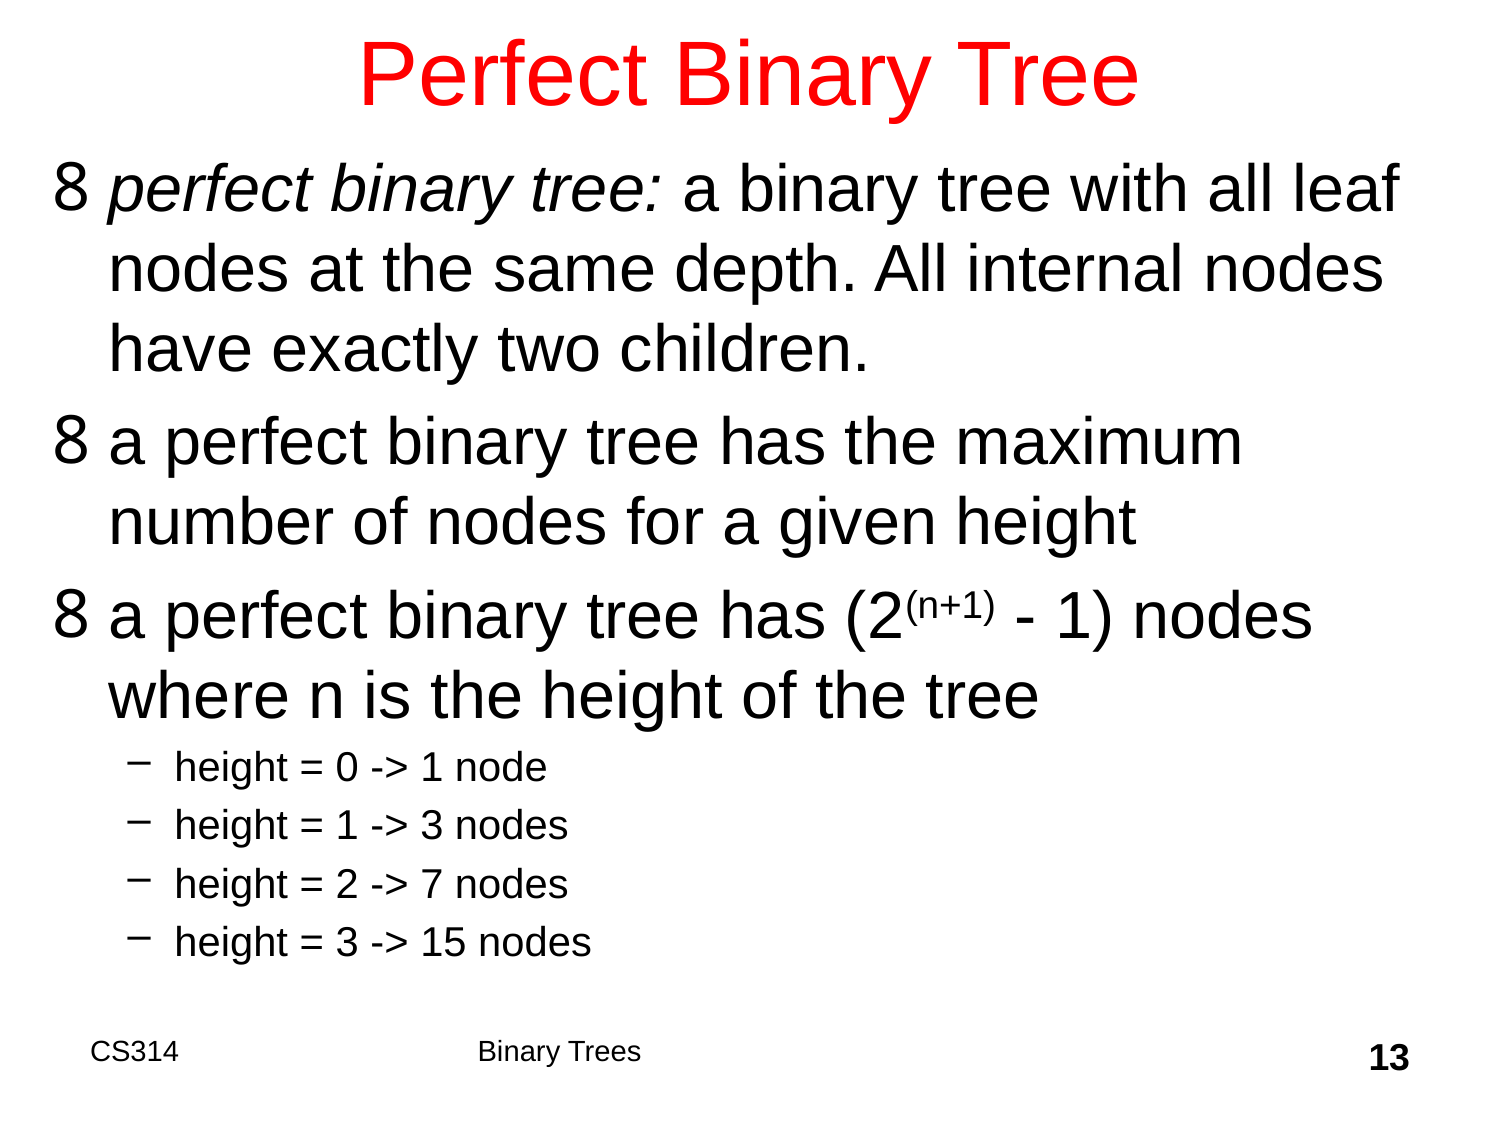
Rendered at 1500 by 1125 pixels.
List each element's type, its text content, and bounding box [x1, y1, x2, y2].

slide_number 13 [1112, 1038, 1426, 1101]
list perfect binary tree: a binary tree with all leaf nodes at the same depth. All internal nodes have exactly two children. a perfect binary tree has the maximum number of nodes for a given height a perfect binary tree has (2(n+1) - 1) nodes where n is the height of the tree height = 0 -> 1 node height = 1 -> 3 nodes height = 2 -> 7 nodes height = 3 -> 15 nodes [37, 137, 1463, 1038]
title Perfect Binary Tree [112, 0, 1388, 137]
footer Binary Trees [462, 1024, 1038, 1101]
slide_number CS314 [74, 1024, 451, 1101]
